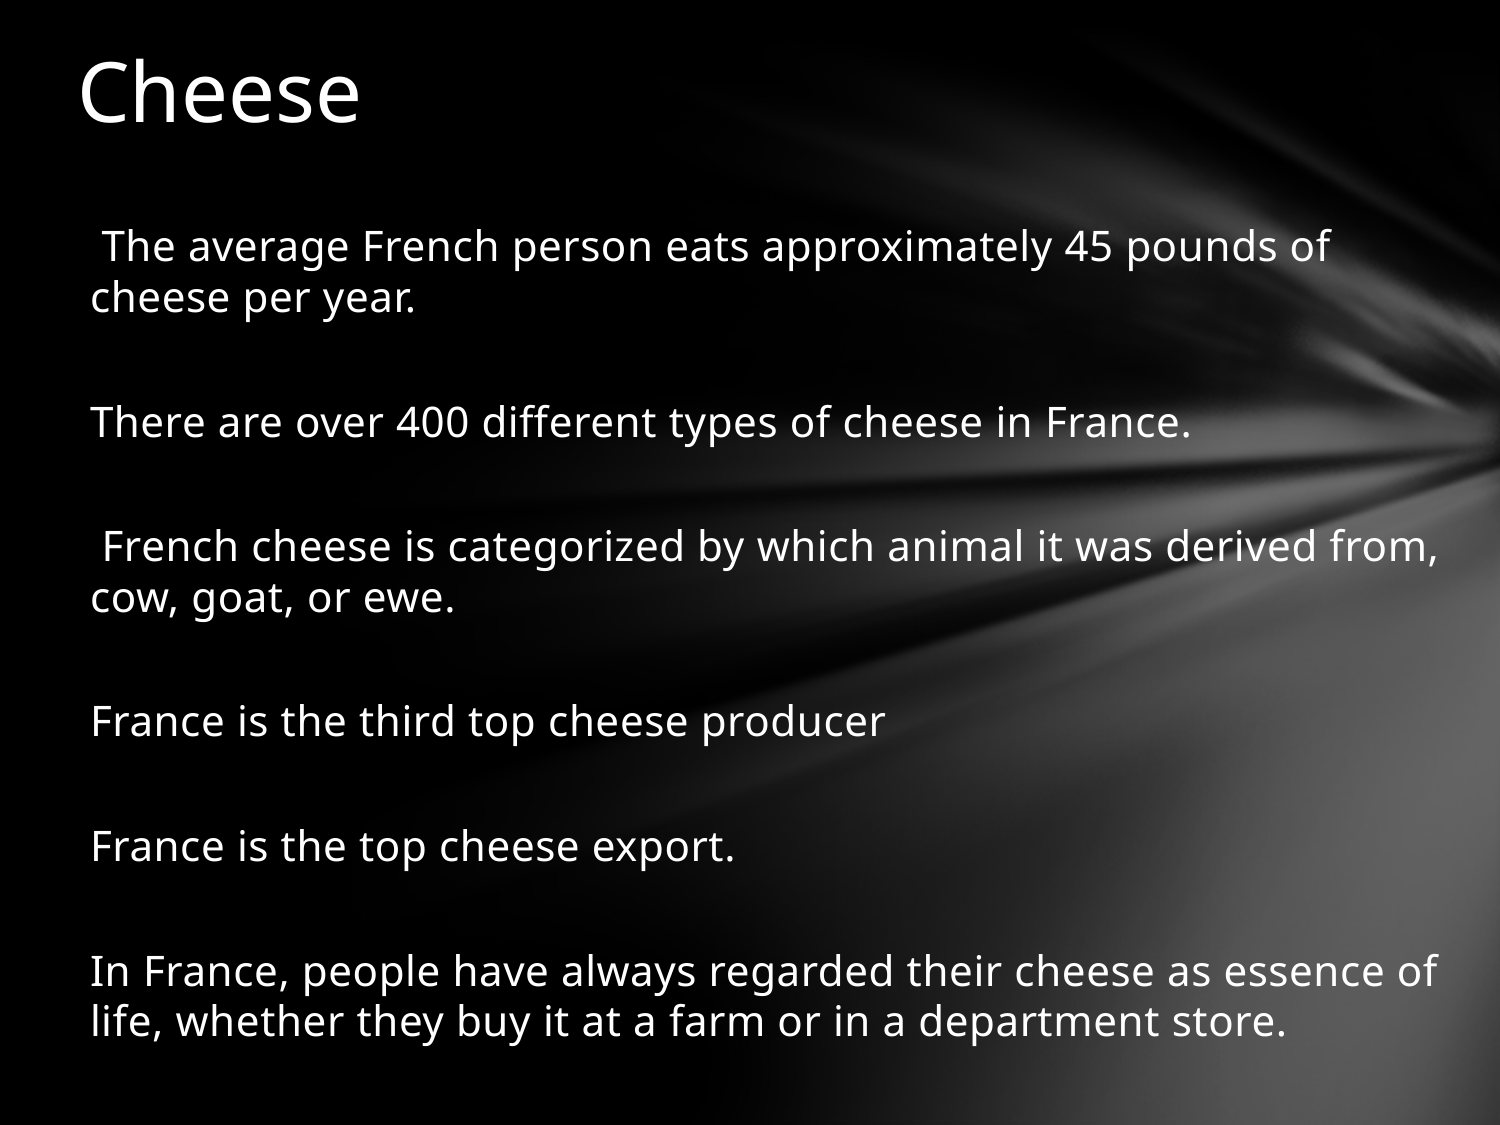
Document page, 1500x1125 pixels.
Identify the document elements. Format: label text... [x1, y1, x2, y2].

list The average French person eats approximately 45 pounds of cheese per year. There are over 400 different types of cheese in France. French cheese is categorized by which animal it was derived from, cow, goat, or ewe. France is the third top cheese producer France is the top cheese export. In France, people have always regarded their cheese as essence of life, whether they buy it at a farm or in a department store. [75, 212, 1463, 1063]
title Cheese [62, 0, 1323, 147]
